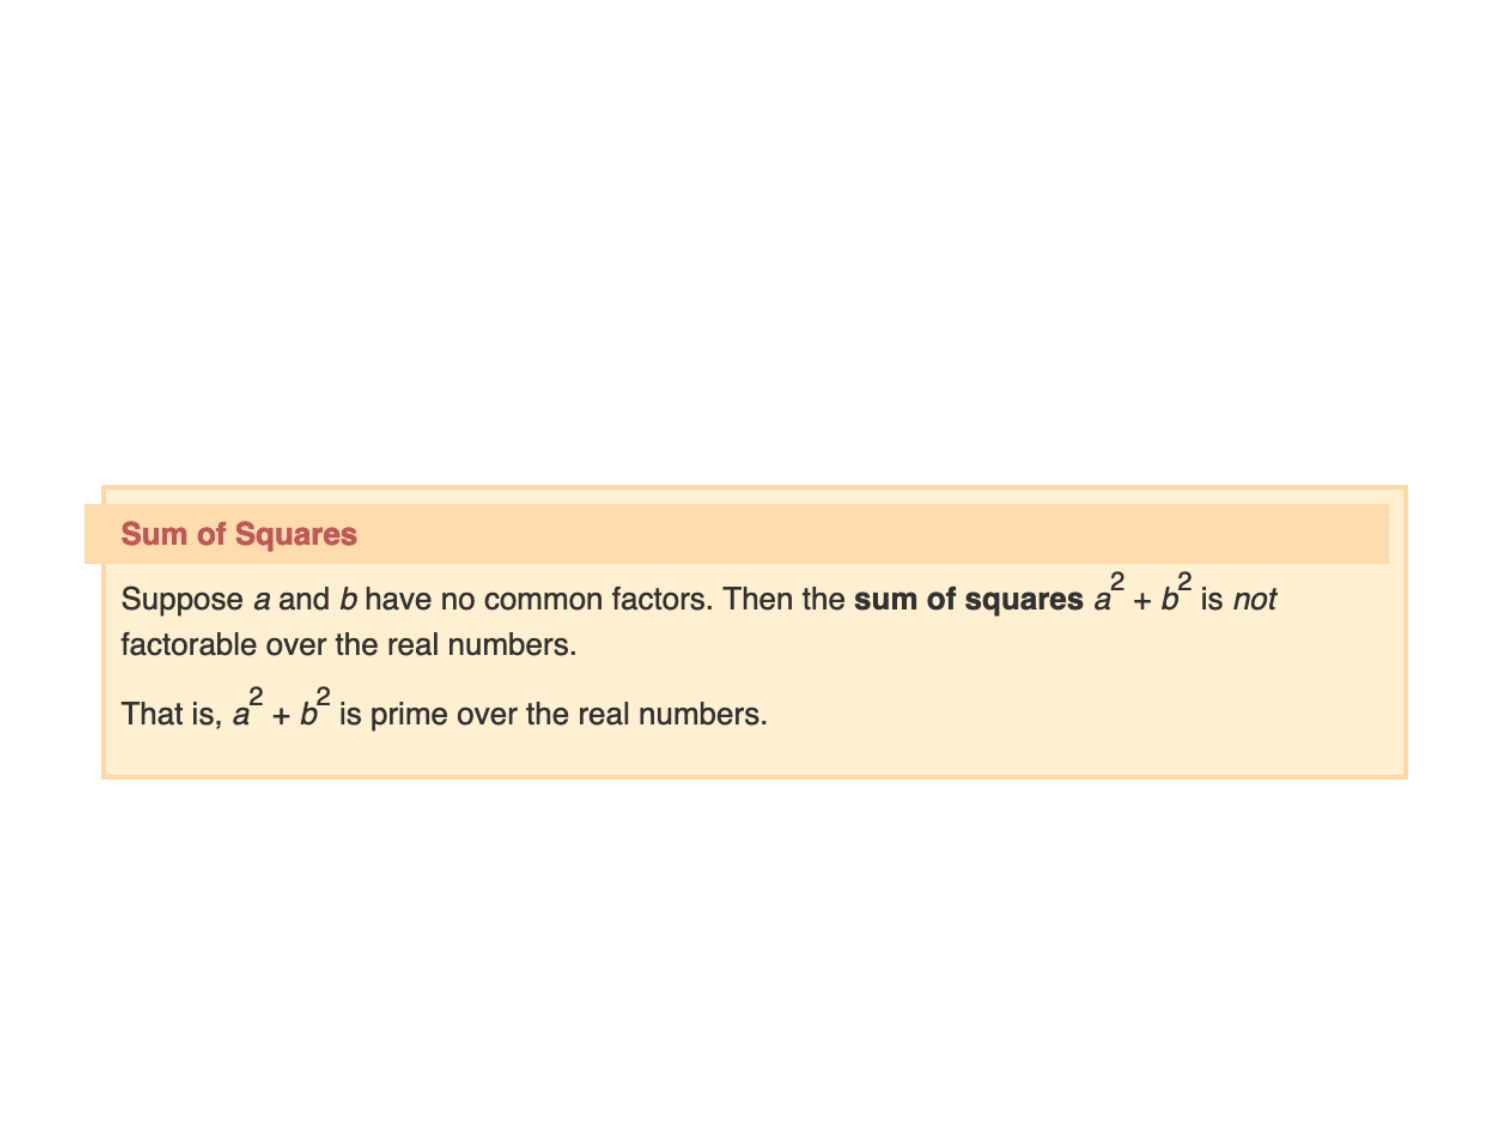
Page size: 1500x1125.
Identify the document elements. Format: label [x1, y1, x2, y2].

list [74, 262, 1426, 1006]
